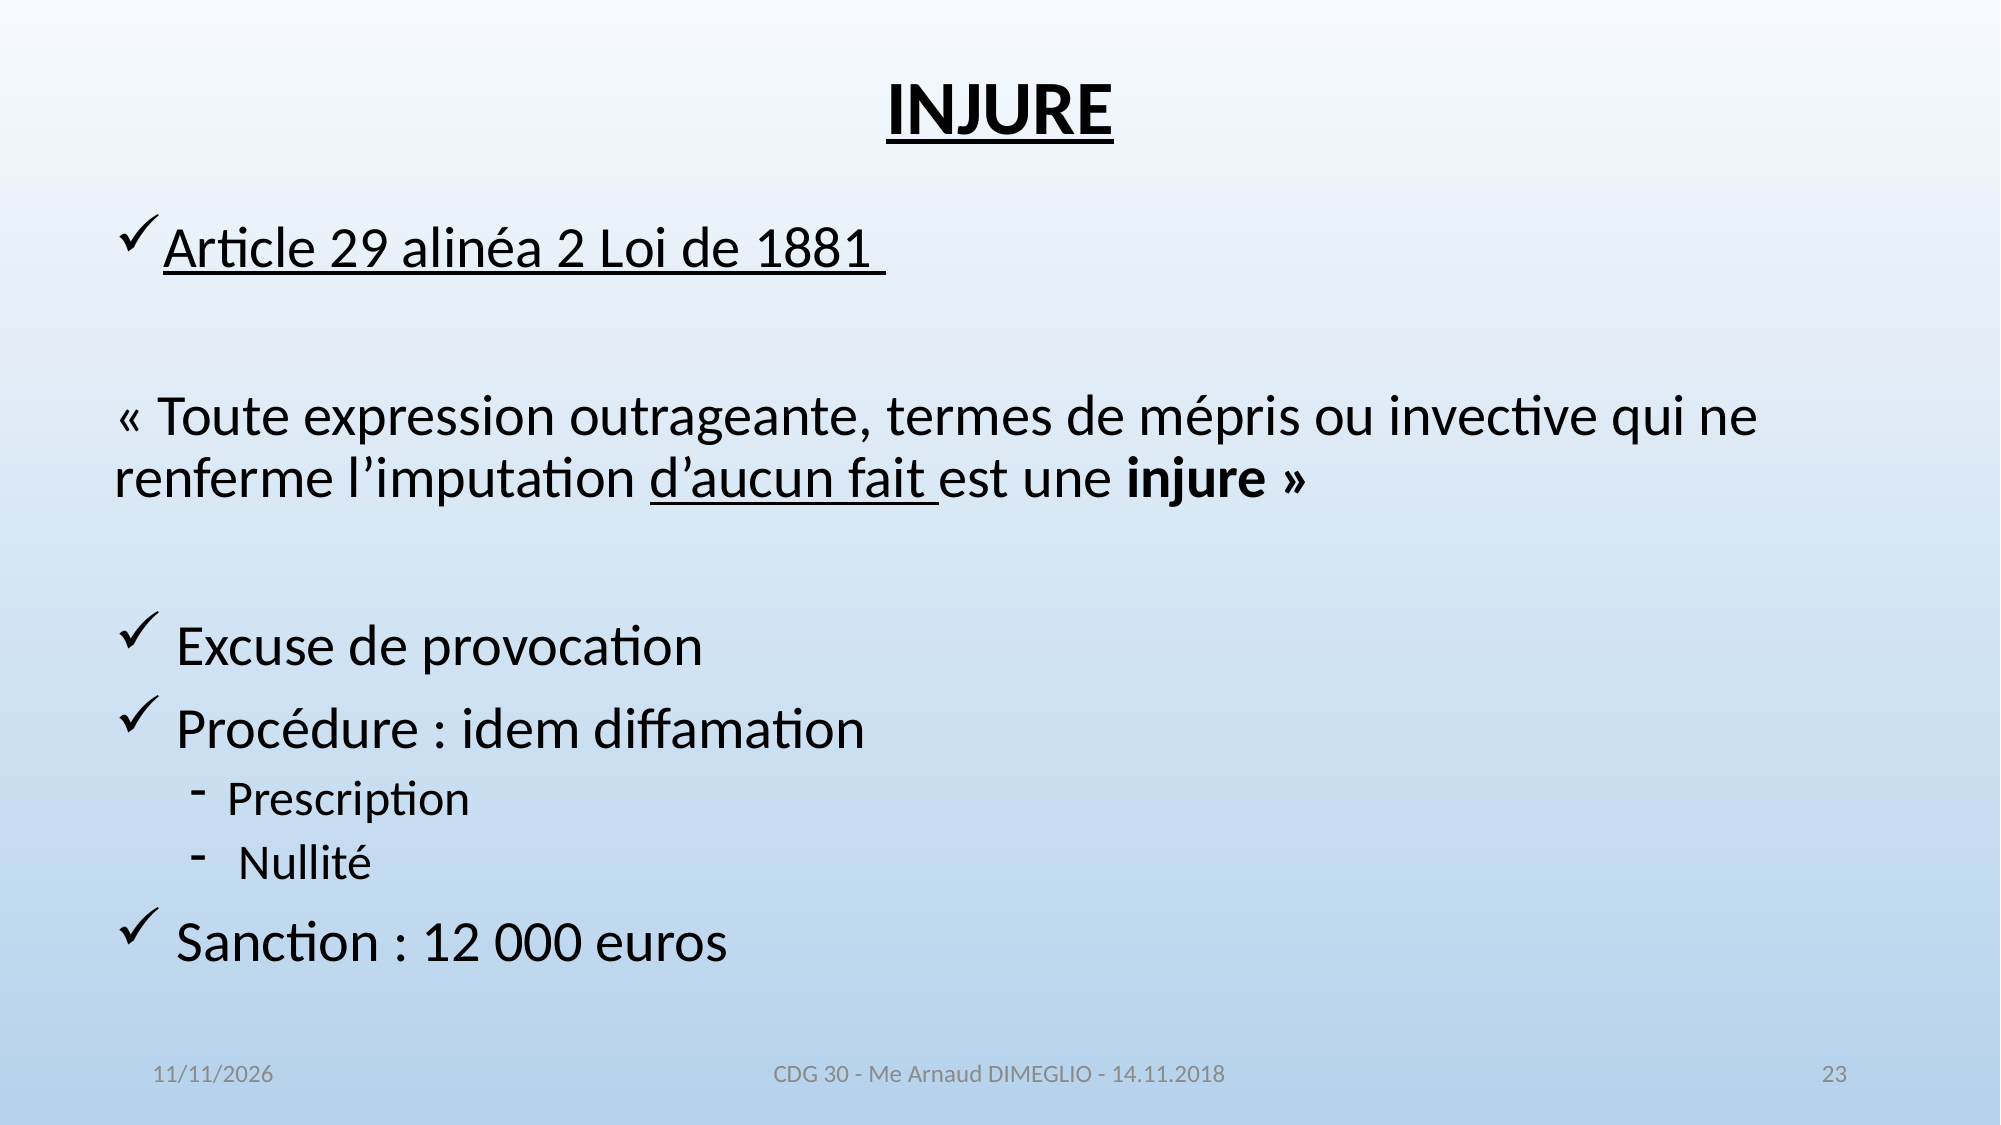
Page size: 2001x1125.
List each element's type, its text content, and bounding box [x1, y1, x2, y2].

slide_number 23 [1412, 1042, 1863, 1103]
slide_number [137, 1042, 588, 1103]
list Article 29 alinéa 2 Loi de 1881 « Toute expression outrageante, termes de mépris ou invective qui ne renferme l’imputation d’aucun fait est une injure » Excuse de provocation Procédure : idem diffamation Prescription Nullité Sanction : 12 000 euros [99, 210, 1825, 1066]
footer CDG 30 - Me Arnaud DIMEGLIO - 14.11.2018 [662, 1042, 1338, 1103]
title INJURE [137, 59, 1863, 252]
